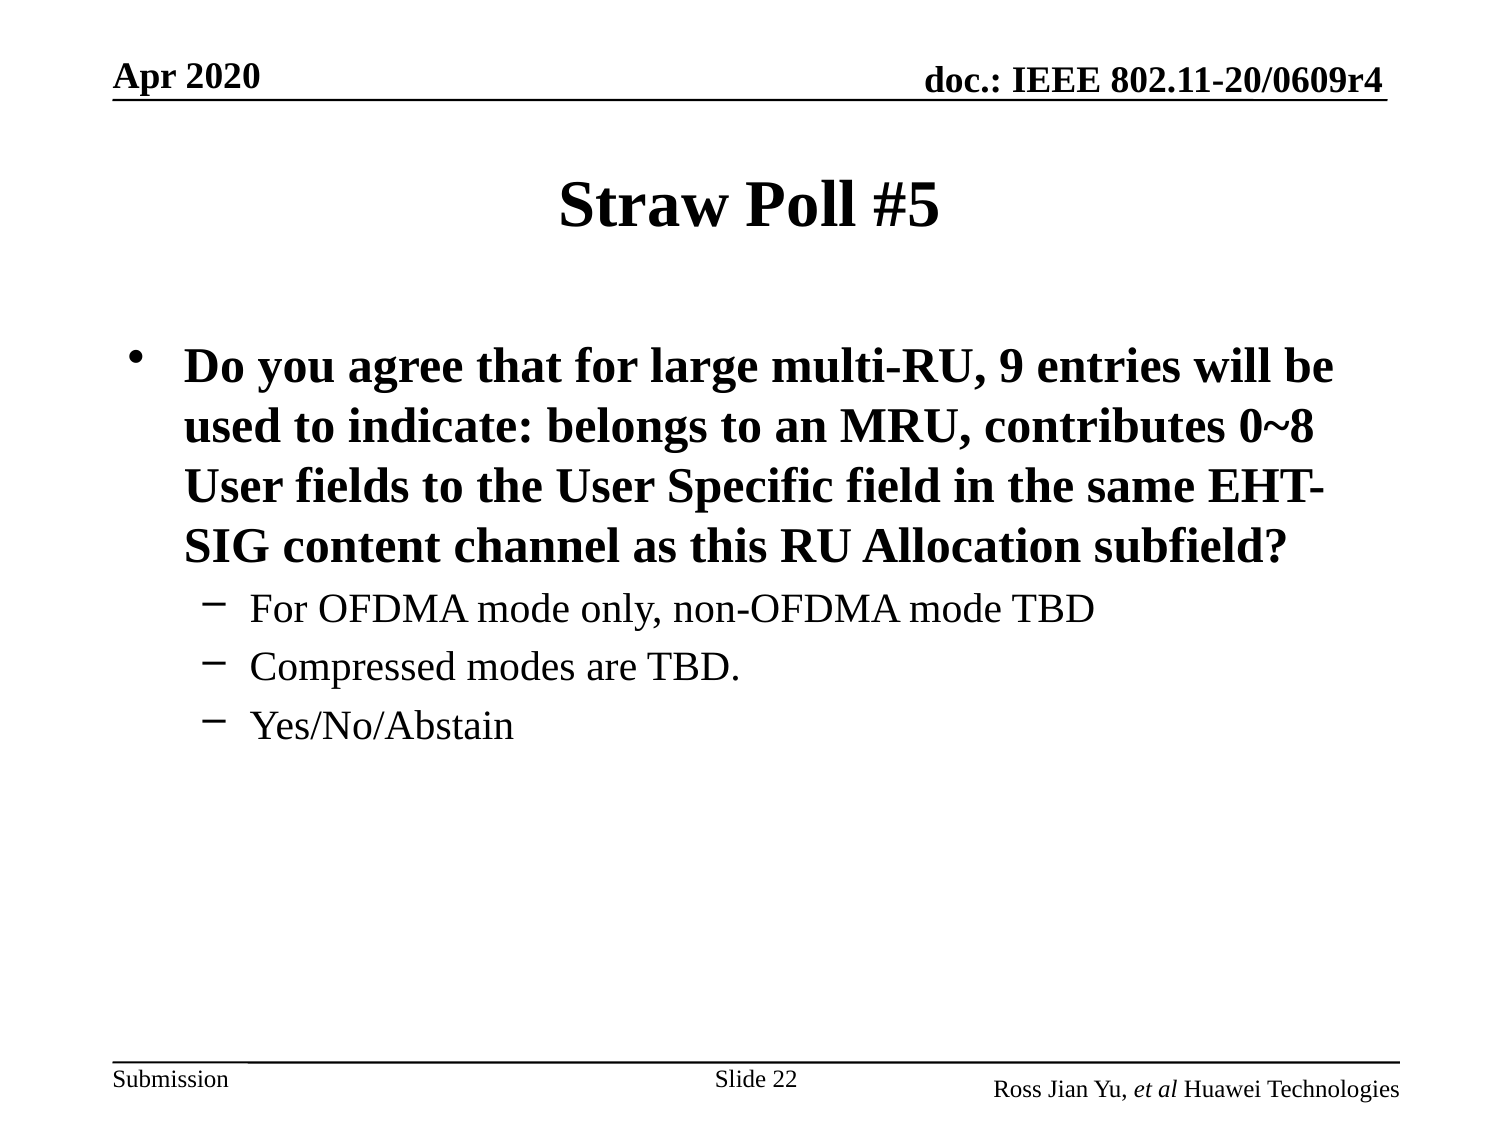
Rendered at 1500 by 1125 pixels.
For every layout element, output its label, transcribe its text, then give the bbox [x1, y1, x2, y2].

slide_number Slide 22 [712, 1061, 800, 1093]
title Straw Poll #5 [112, 112, 1388, 288]
list Do you agree that for large multi-RU, 9 entries will be used to indicate: belongs to an MRU, contributes 0~8 User fields to the User Specific field in the same EHT-SIG content channel as this RU Allocation subfield? For OFDMA mode only, non-OFDMA mode TBD Compressed modes are TBD. Yes/No/Abstain [112, 324, 1388, 1001]
